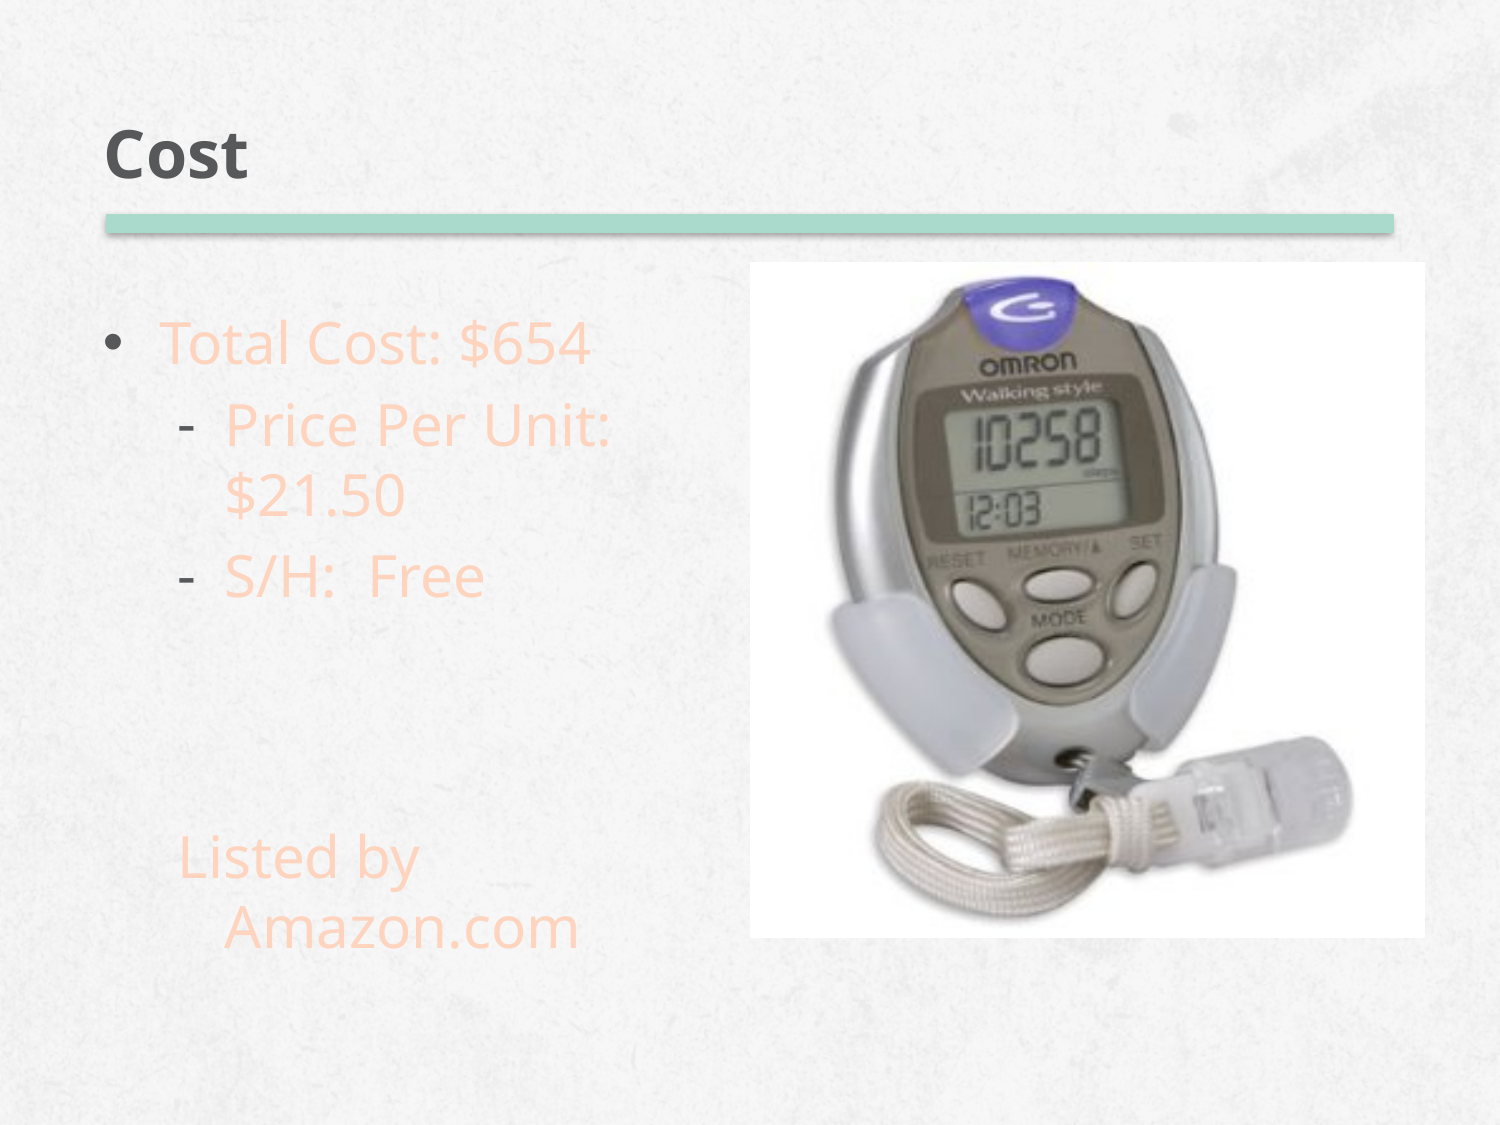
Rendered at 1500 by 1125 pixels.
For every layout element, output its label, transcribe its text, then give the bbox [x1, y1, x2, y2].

picture [0, 0, 1500, 1125]
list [749, 262, 1426, 938]
list Total Cost: $654 Price Per Unit: $21.50 S/H: Free Listed by Amazon.com [87, 298, 717, 1003]
title Cost [89, 42, 1394, 200]
